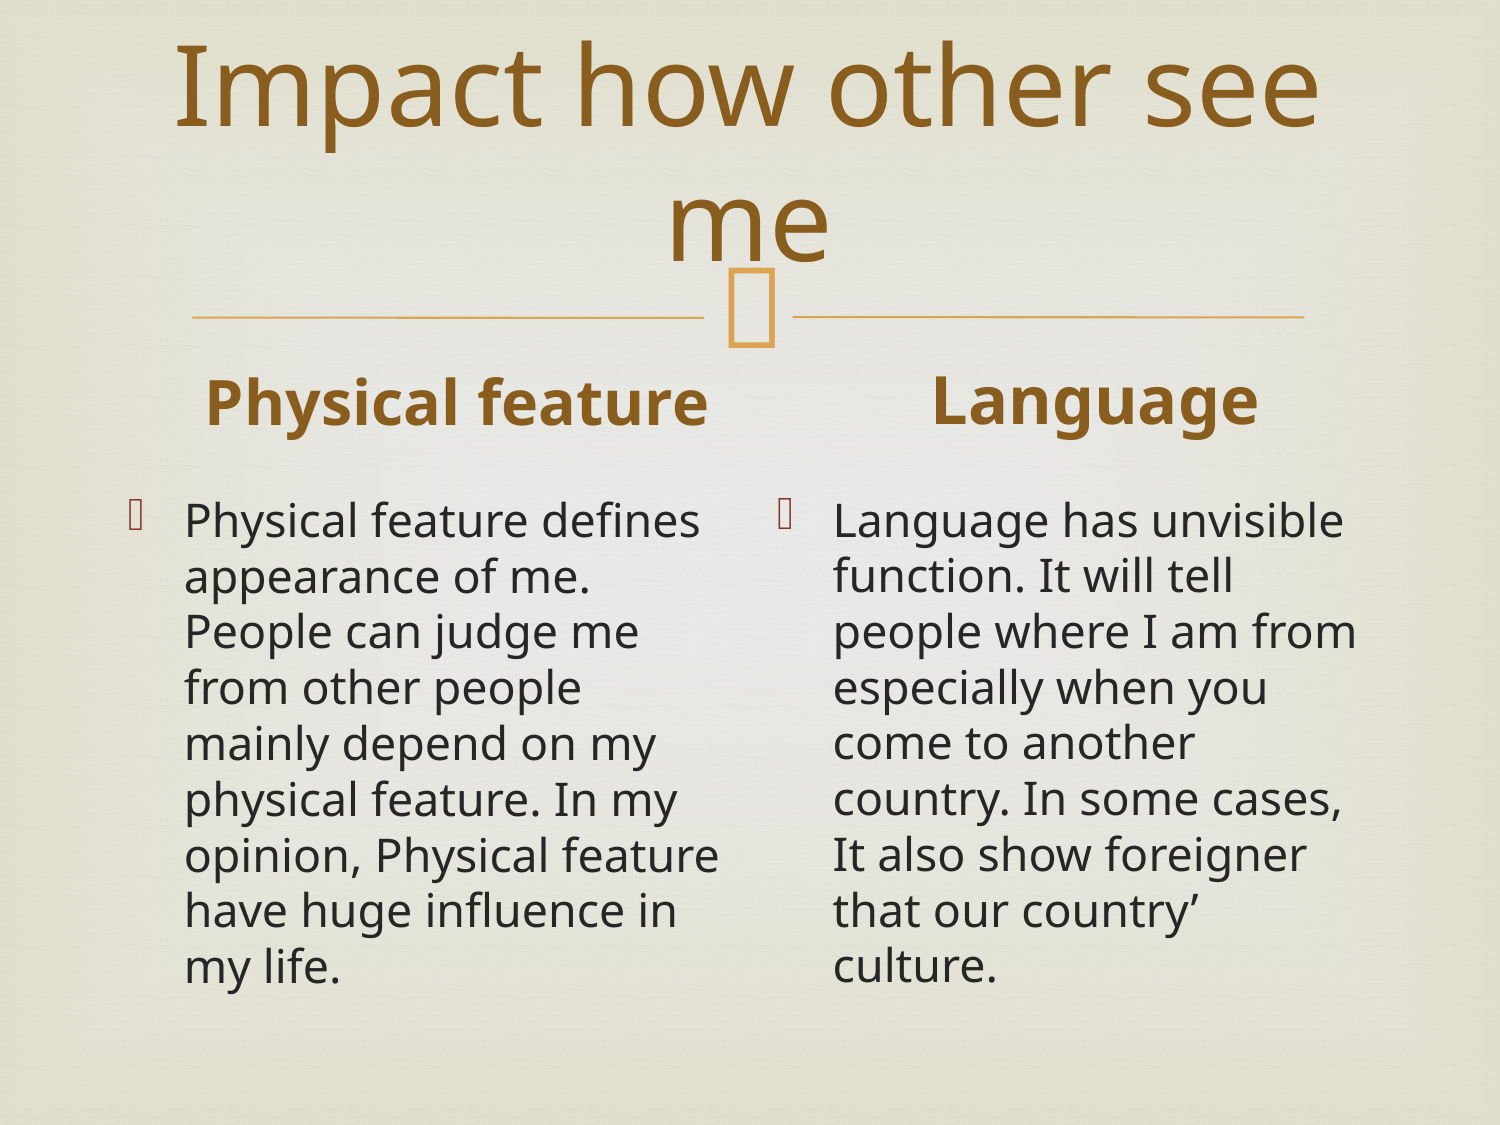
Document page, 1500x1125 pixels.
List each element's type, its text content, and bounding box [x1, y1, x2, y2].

list Physical feature defines appearance of me. People can judge me from other people mainly depend on my physical feature. In my opinion, Physical feature have huge influence in my life. [112, 483, 737, 1004]
list Language has unvisible function. It will tell people where I am from especially when you come to another country. In some cases, It also show foreigner that our country’ culture. [761, 483, 1386, 1004]
list Language [812, 337, 1378, 446]
list Physical feature [174, 337, 740, 446]
title Impact how other see me [62, 62, 1436, 236]
